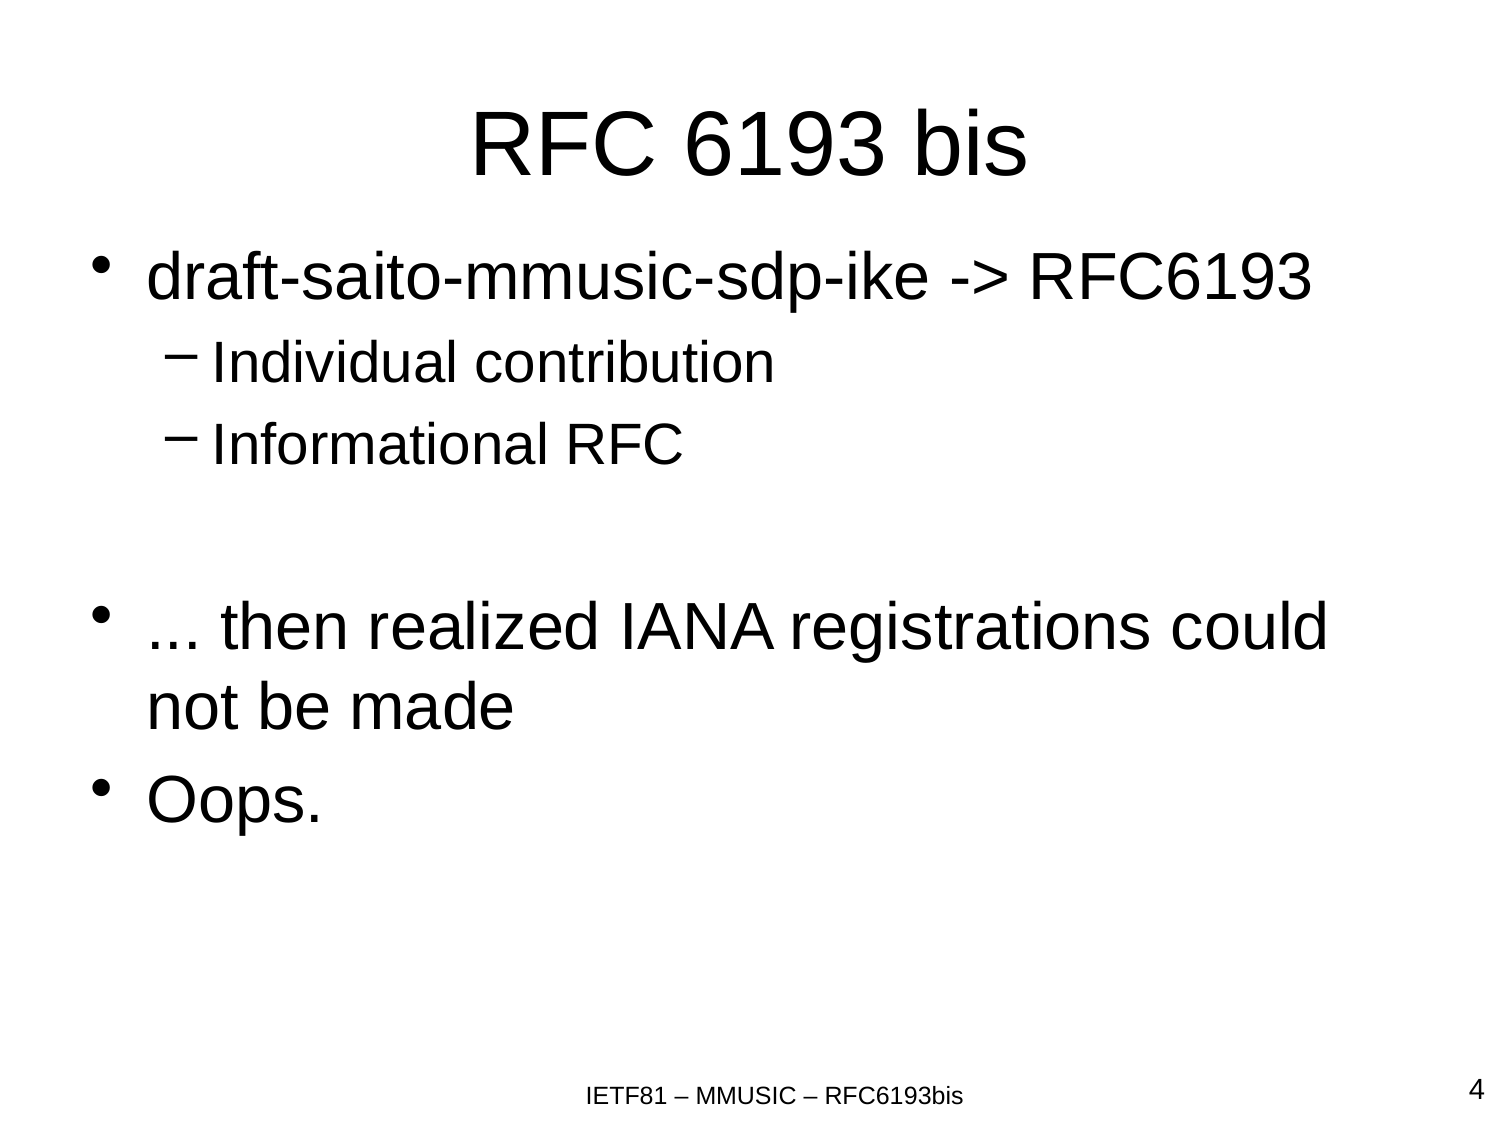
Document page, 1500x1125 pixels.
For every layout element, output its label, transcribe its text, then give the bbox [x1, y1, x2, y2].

title RFC 6193 bis [74, 44, 1426, 224]
list draft-saito-mmusic-sdp-ike -> RFC6193 Individual contribution Informational RFC ... then realized IANA registrations could not be made Oops. [74, 224, 1426, 968]
slide_number 4 [1149, 1062, 1500, 1125]
footer IETF81 – MMUSIC – RFC6193bis [512, 1071, 1038, 1125]
